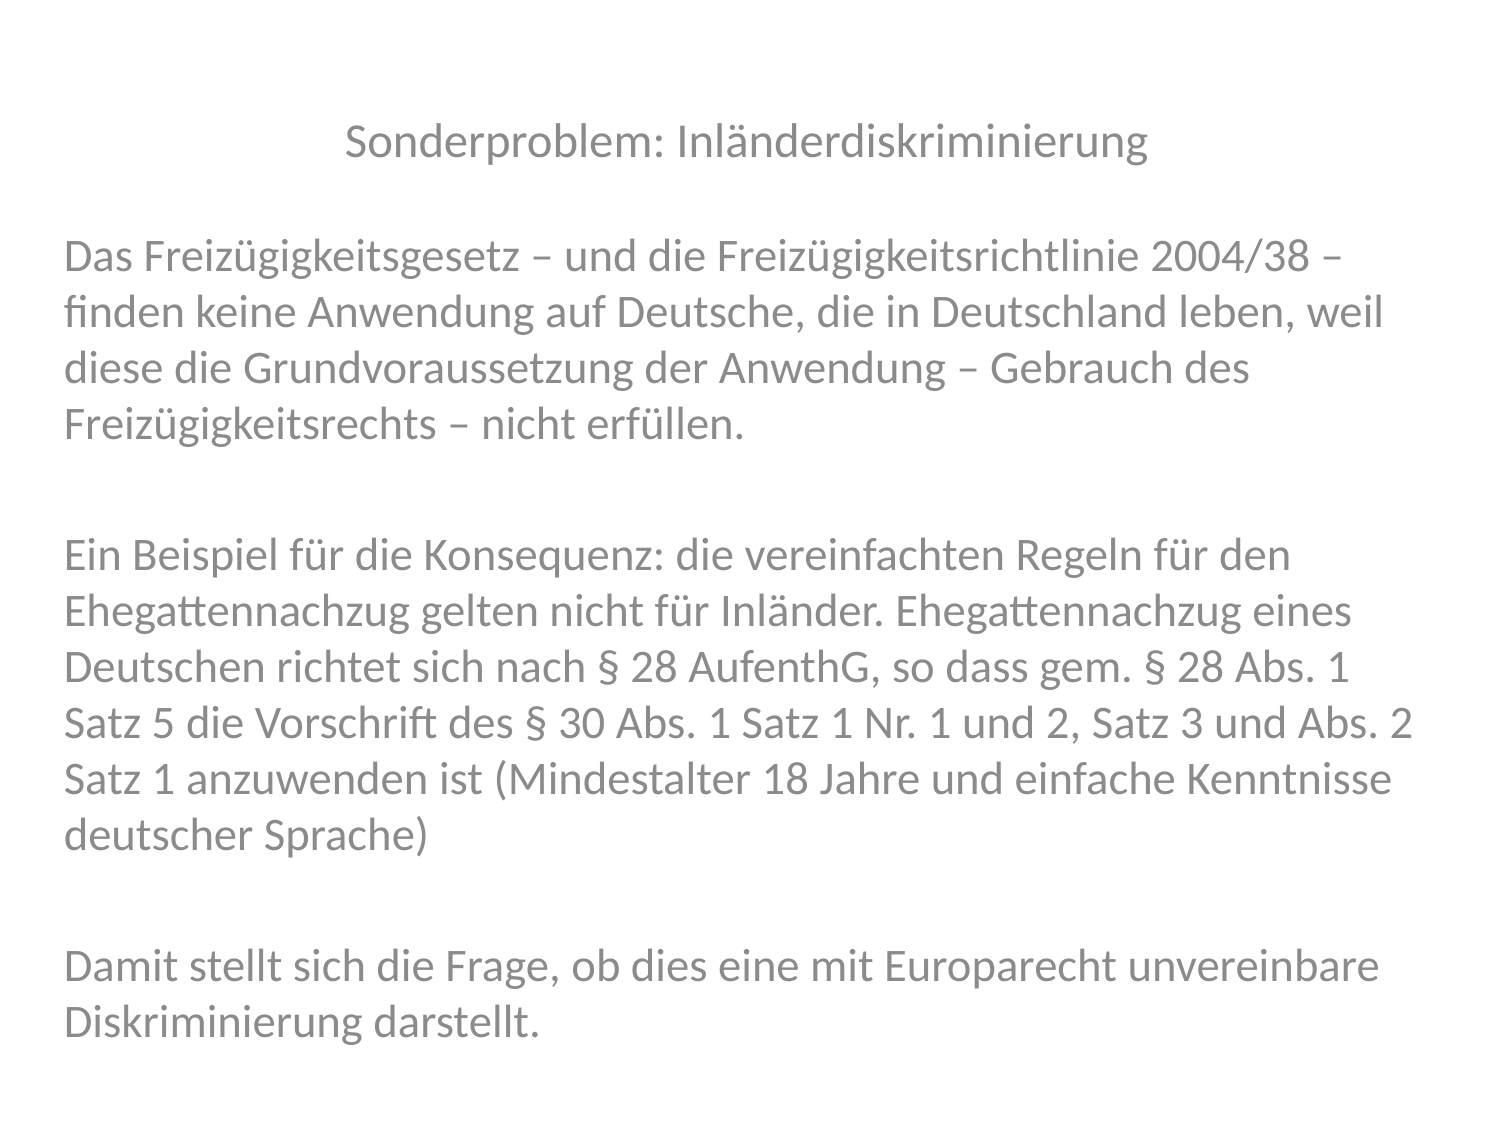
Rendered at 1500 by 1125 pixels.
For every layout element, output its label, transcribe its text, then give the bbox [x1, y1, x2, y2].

subtitle Sonderproblem: Inländerdiskriminierung Das Freizügigkeitsgesetz – und die Freizügigkeitsrichtlinie 2004/38 – finden keine Anwendung auf Deutsche, die in Deutschland leben, weil diese die Grundvoraussetzung der Anwendung – Gebrauch des Freizügigkeitsrechts – nicht erfüllen. Ein Beispiel für die Konsequenz: die vereinfachten Regeln für den Ehegattennachzug gelten nicht für Inländer. Ehegattennachzug eines Deutschen richtet sich nach § 28 AufenthG, so dass gem. § 28 Abs. 1 Satz 5 die Vorschrift des § 30 Abs. 1 Satz 1 Nr. 1 und 2, Satz 3 und Abs. 2 Satz 1 anzuwenden ist (Mindestalter 18 Jahre und einfache Kenntnisse deutscher Sprache) Damit stellt sich die Frage, ob dies eine mit Europarecht unvereinbare Diskriminierung darstellt. [48, 50, 1446, 1063]
